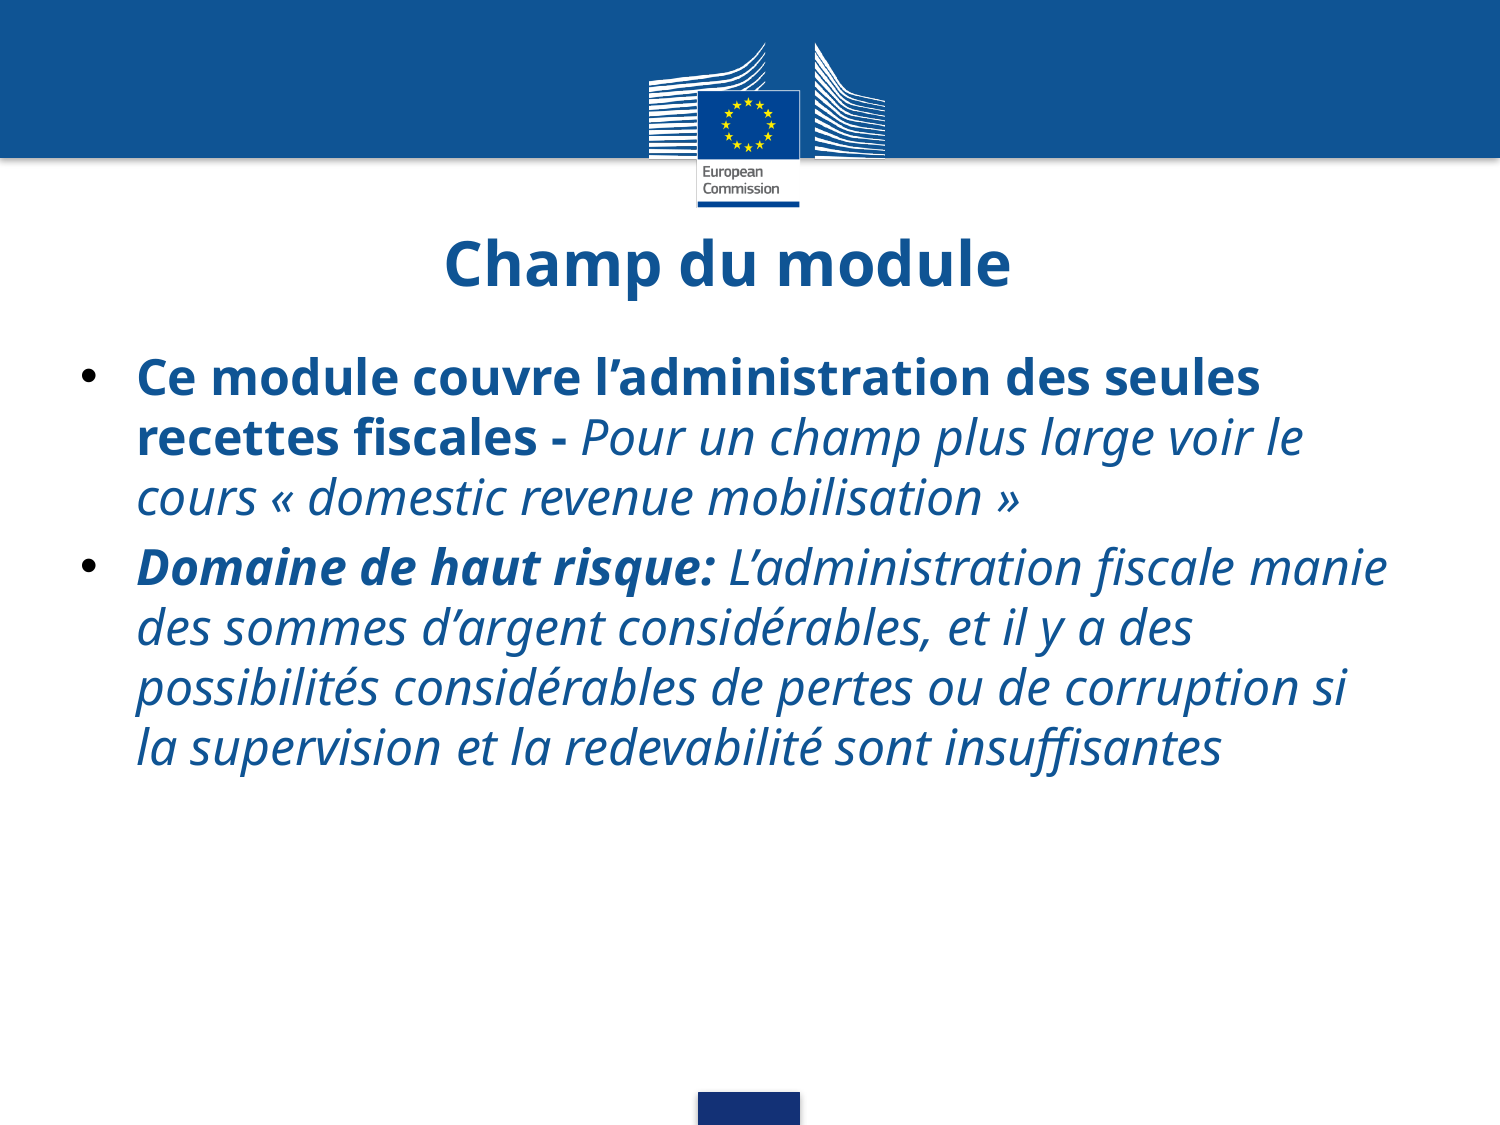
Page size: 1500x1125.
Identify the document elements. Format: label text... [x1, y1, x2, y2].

list Ce module couvre l’administration des seules recettes fiscales - Pour un champ plus large voir le cours « domestic revenue mobilisation » Domaine de haut risque: L’administration fiscale manie des sommes d’argent considérables, et il y a des possibilités considérables de pertes ou de corruption si la supervision et la redevabilité sont insuffisantes [64, 337, 1416, 918]
title Champ du module [52, 184, 1404, 339]
picture [649, 42, 885, 184]
